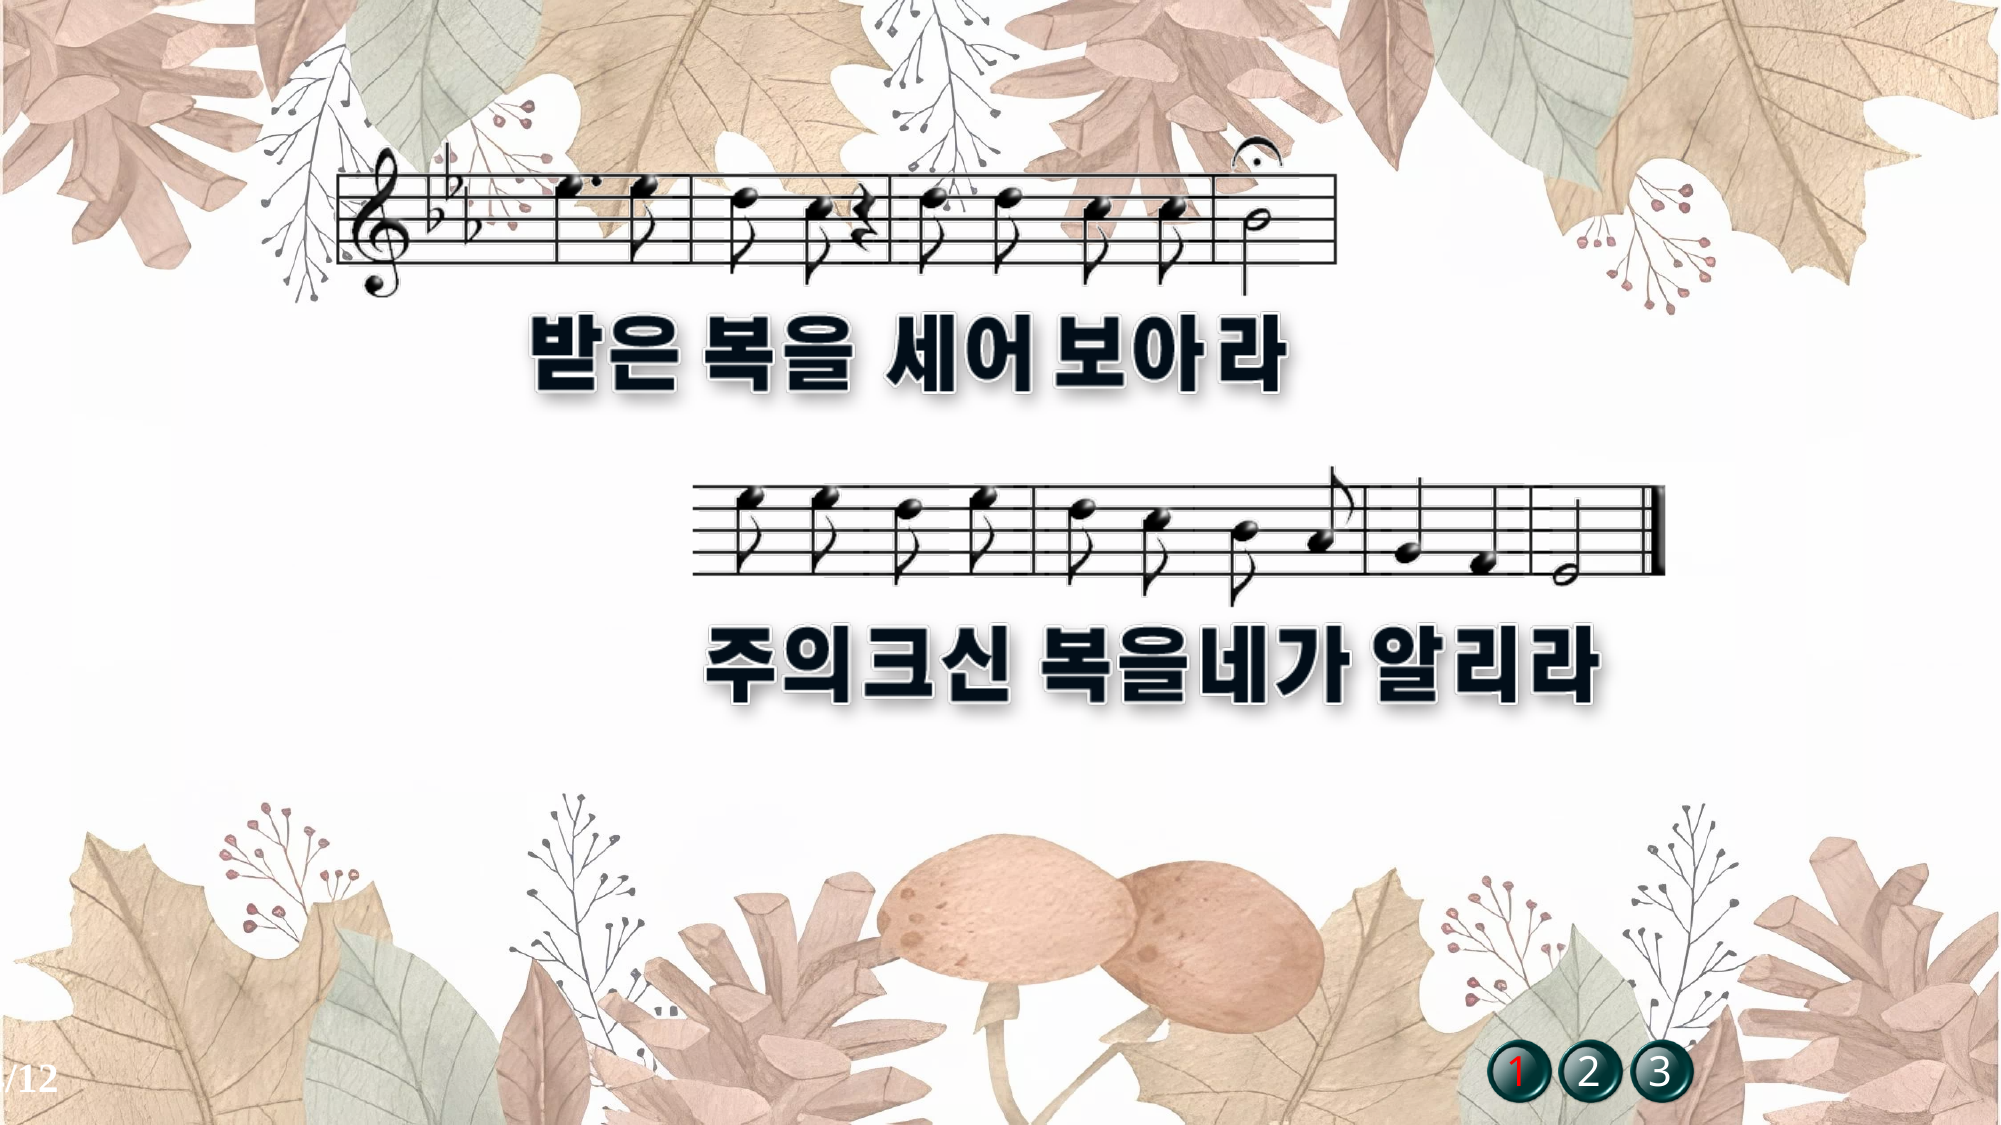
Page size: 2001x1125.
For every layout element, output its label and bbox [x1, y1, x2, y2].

text_box [1555, 1035, 1626, 1106]
text_box [1627, 1035, 1697, 1106]
picture [0, 0, 2001, 1125]
text_box [1484, 1035, 1555, 1106]
